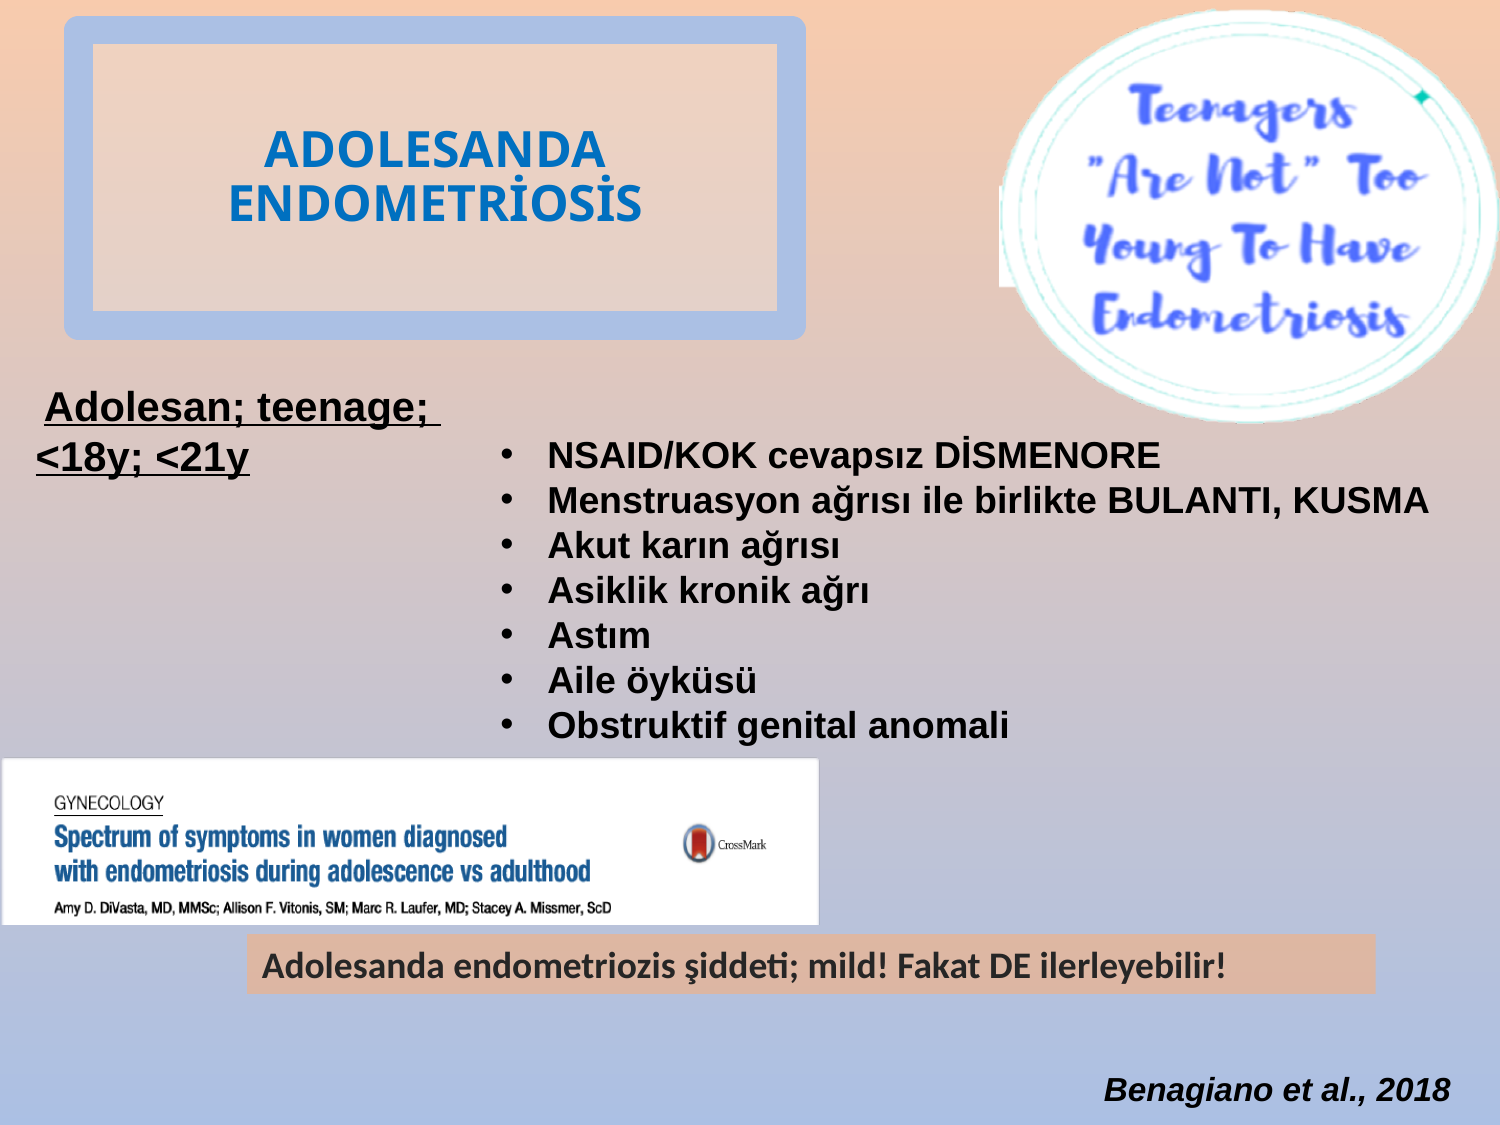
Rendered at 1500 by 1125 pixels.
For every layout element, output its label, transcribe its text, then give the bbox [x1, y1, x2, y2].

text_box Adolesan; teenage; <18y; <21y [20, 372, 474, 578]
text_box NSAID/KOK cevapsız DİSMENORE Menstruasyon ağrısı ile birlikte BULANTI, KUSMA Akut karın ağrısı Asiklik kronik ağrı Astım Aile öyküsü Obstruktif genital anomali [485, 423, 1500, 753]
text_box Adolesanda endometriozis şiddeti; mild! Fakat DE ilerleyebilir! [247, 934, 1376, 994]
text_box Benagiano et al., 2018 [1089, 1061, 1500, 1116]
picture [999, 8, 1500, 424]
title ADOLESANDA ENDOMETRİOSİS [78, 29, 792, 326]
picture [0, 756, 820, 925]
